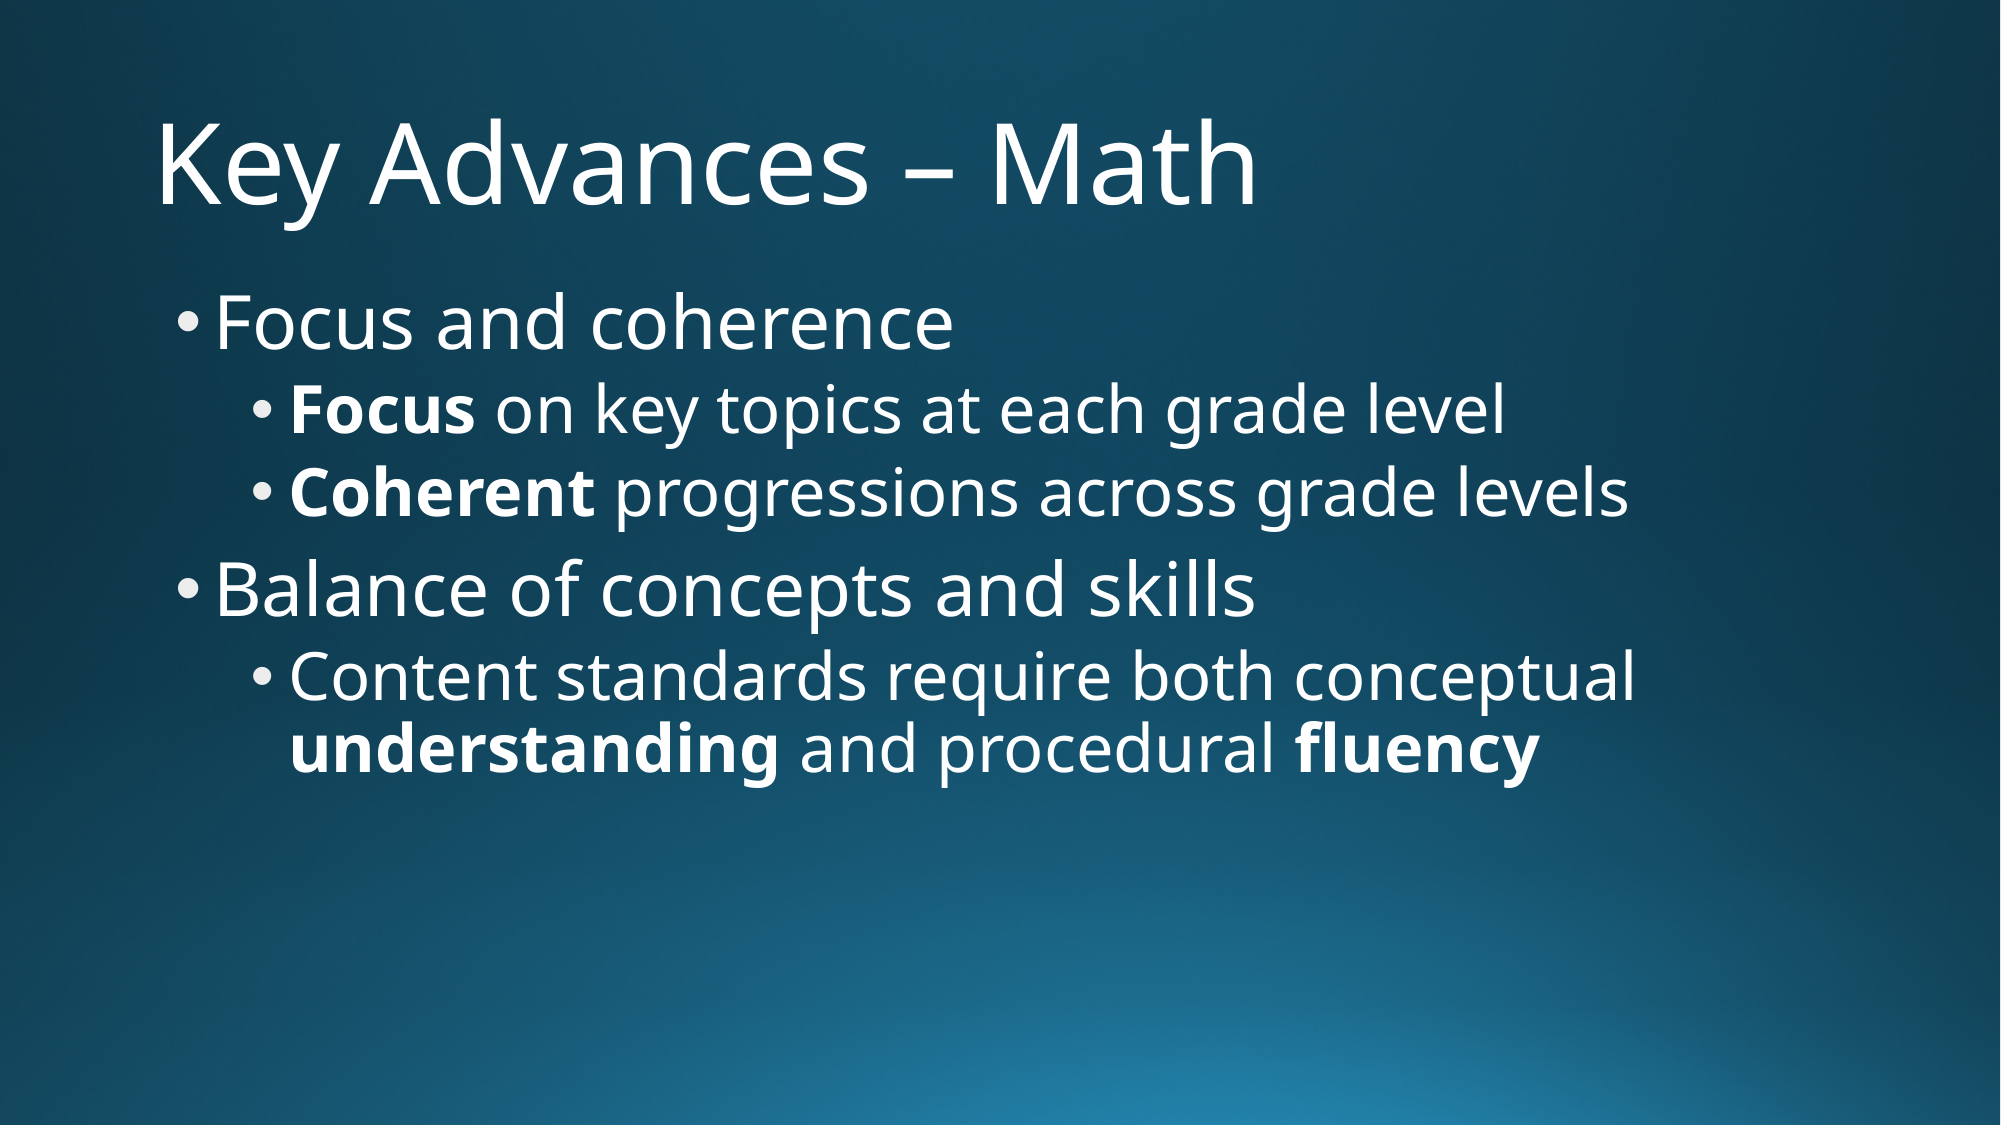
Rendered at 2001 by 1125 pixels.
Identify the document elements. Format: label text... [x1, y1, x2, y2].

title Key Advances – Math [137, 59, 1863, 278]
picture [0, 0, 2001, 1125]
list Focus and coherence Focus on key topics at each grade level Coherent progressions across grade levels Balance of concepts and skills Content standards require both conceptual understanding and procedural fluency [160, 277, 1675, 975]
